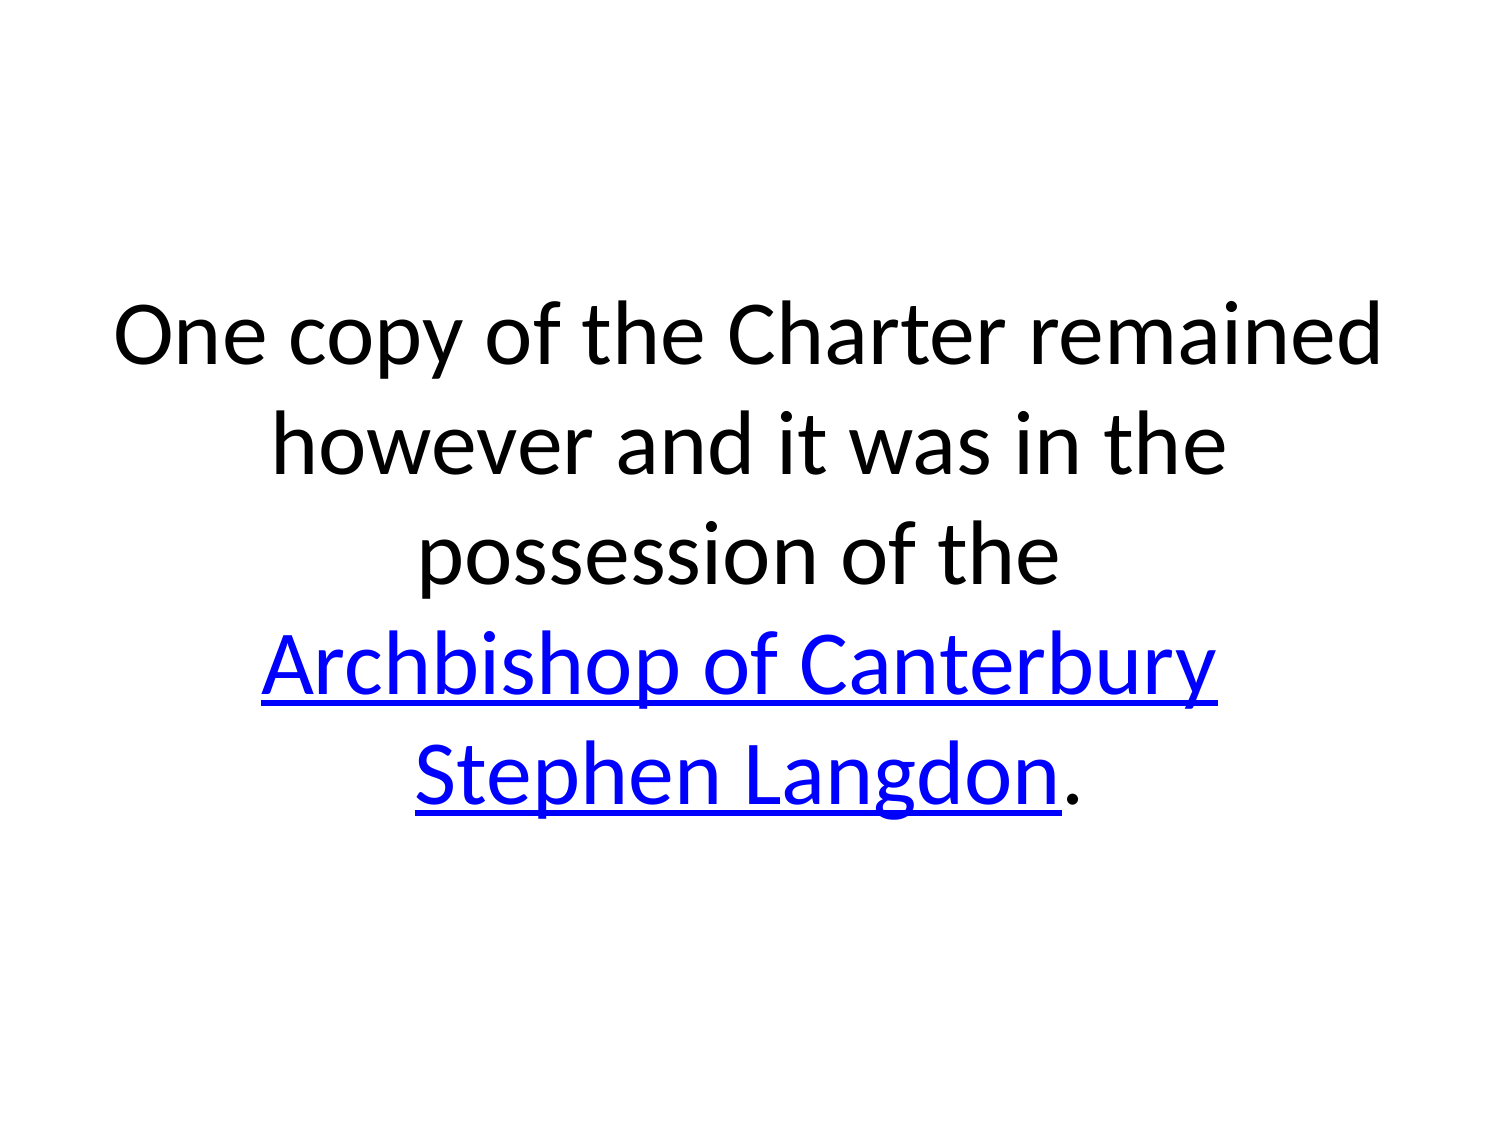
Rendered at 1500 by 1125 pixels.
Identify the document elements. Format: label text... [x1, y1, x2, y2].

title One copy of the Charter remained however and it was in the possession of the Archbishop of Canterbury Stephen Langdon. [74, 44, 1426, 1051]
